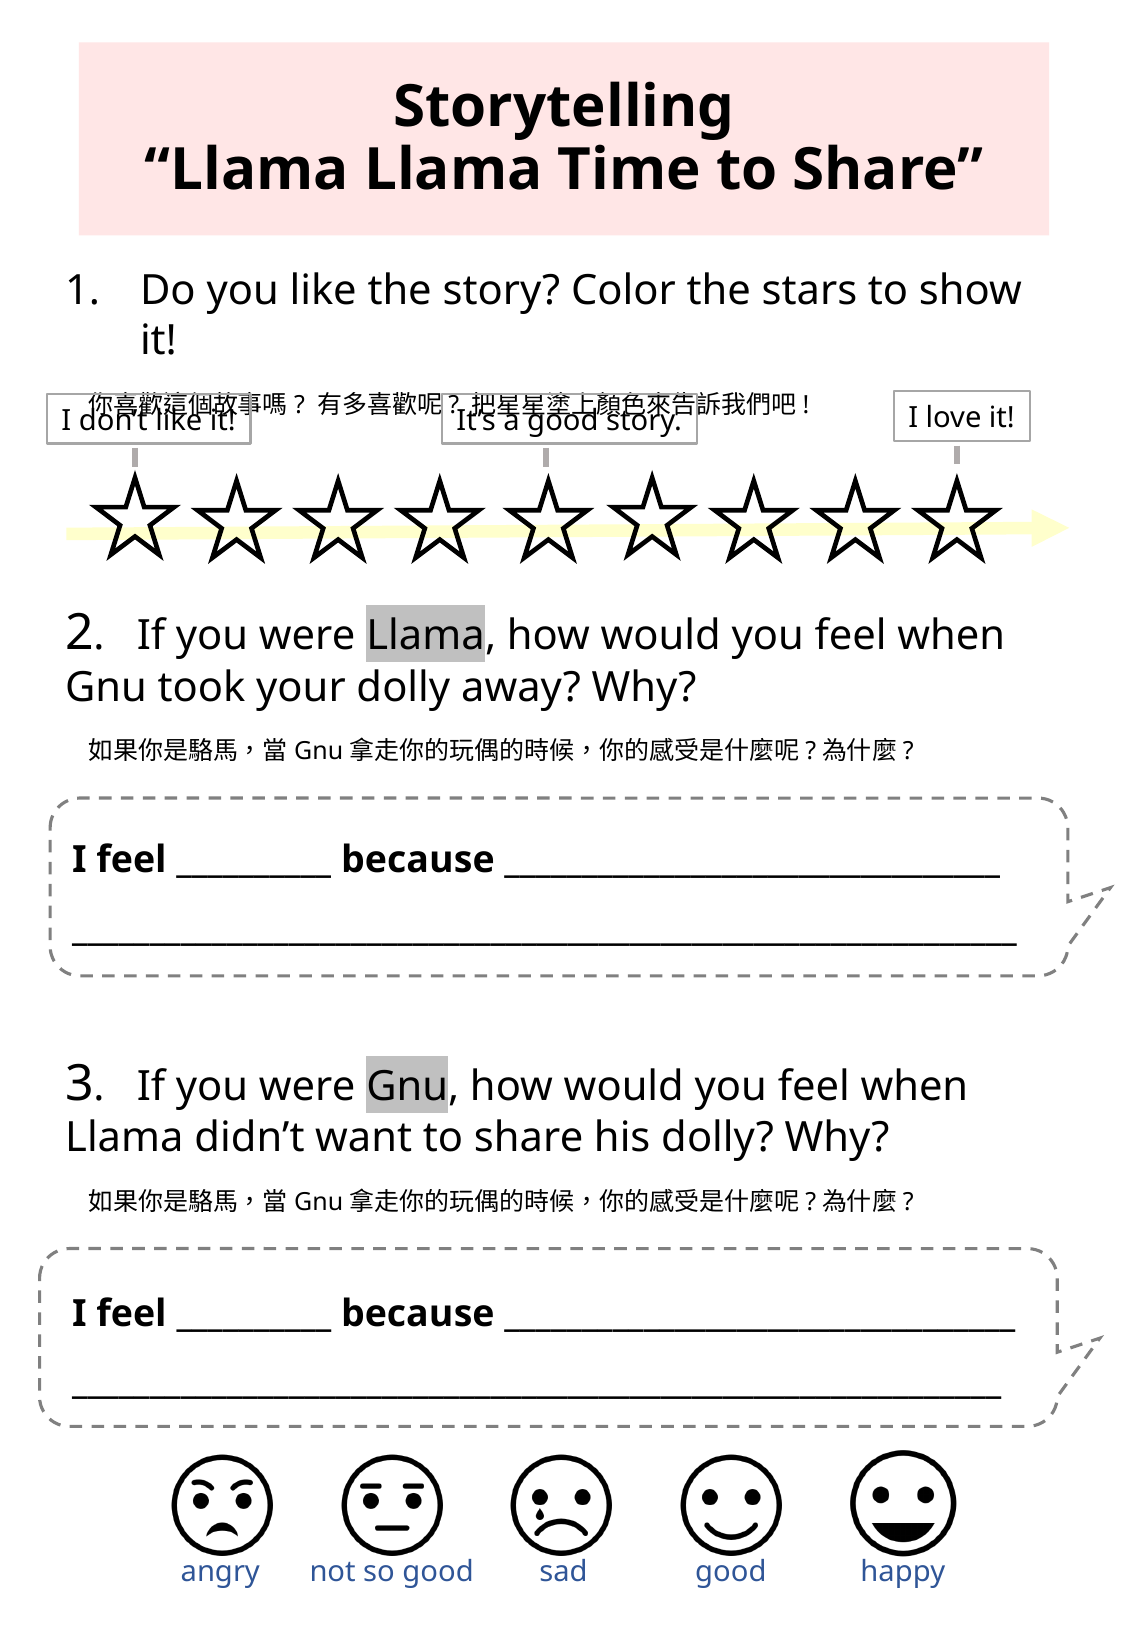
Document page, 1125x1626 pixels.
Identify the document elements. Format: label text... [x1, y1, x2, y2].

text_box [48, 391, 1070, 558]
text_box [158, 1436, 970, 1596]
text_box 3. If you were Gnu, how would you feel when Llama didn’t want to share his dolly? Why? 如果你是駱馬，當Gnu拿走你的玩偶的時候，你的感受是什麼呢?為什麼? [50, 1042, 1082, 1228]
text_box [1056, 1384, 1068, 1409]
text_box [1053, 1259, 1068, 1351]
title Storytelling “Llama Llama Time to Share” [78, 42, 1050, 236]
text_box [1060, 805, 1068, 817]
text_box 2. If you were Llama, how would you feel when Gnu took your dolly away? Why? 如果你是駱馬，當Gnu拿走你的玩偶的時候，你的感受是什麼呢?為什麼? [50, 592, 1082, 778]
text_box [49, 796, 1111, 977]
text_box [38, 1247, 1100, 1428]
text_box Do you like the story? Color the stars to show it! 你喜歡這個故事嗎? 有多喜歡呢? 把星星塗上顏色來告訴我們吧! [50, 255, 1082, 431]
